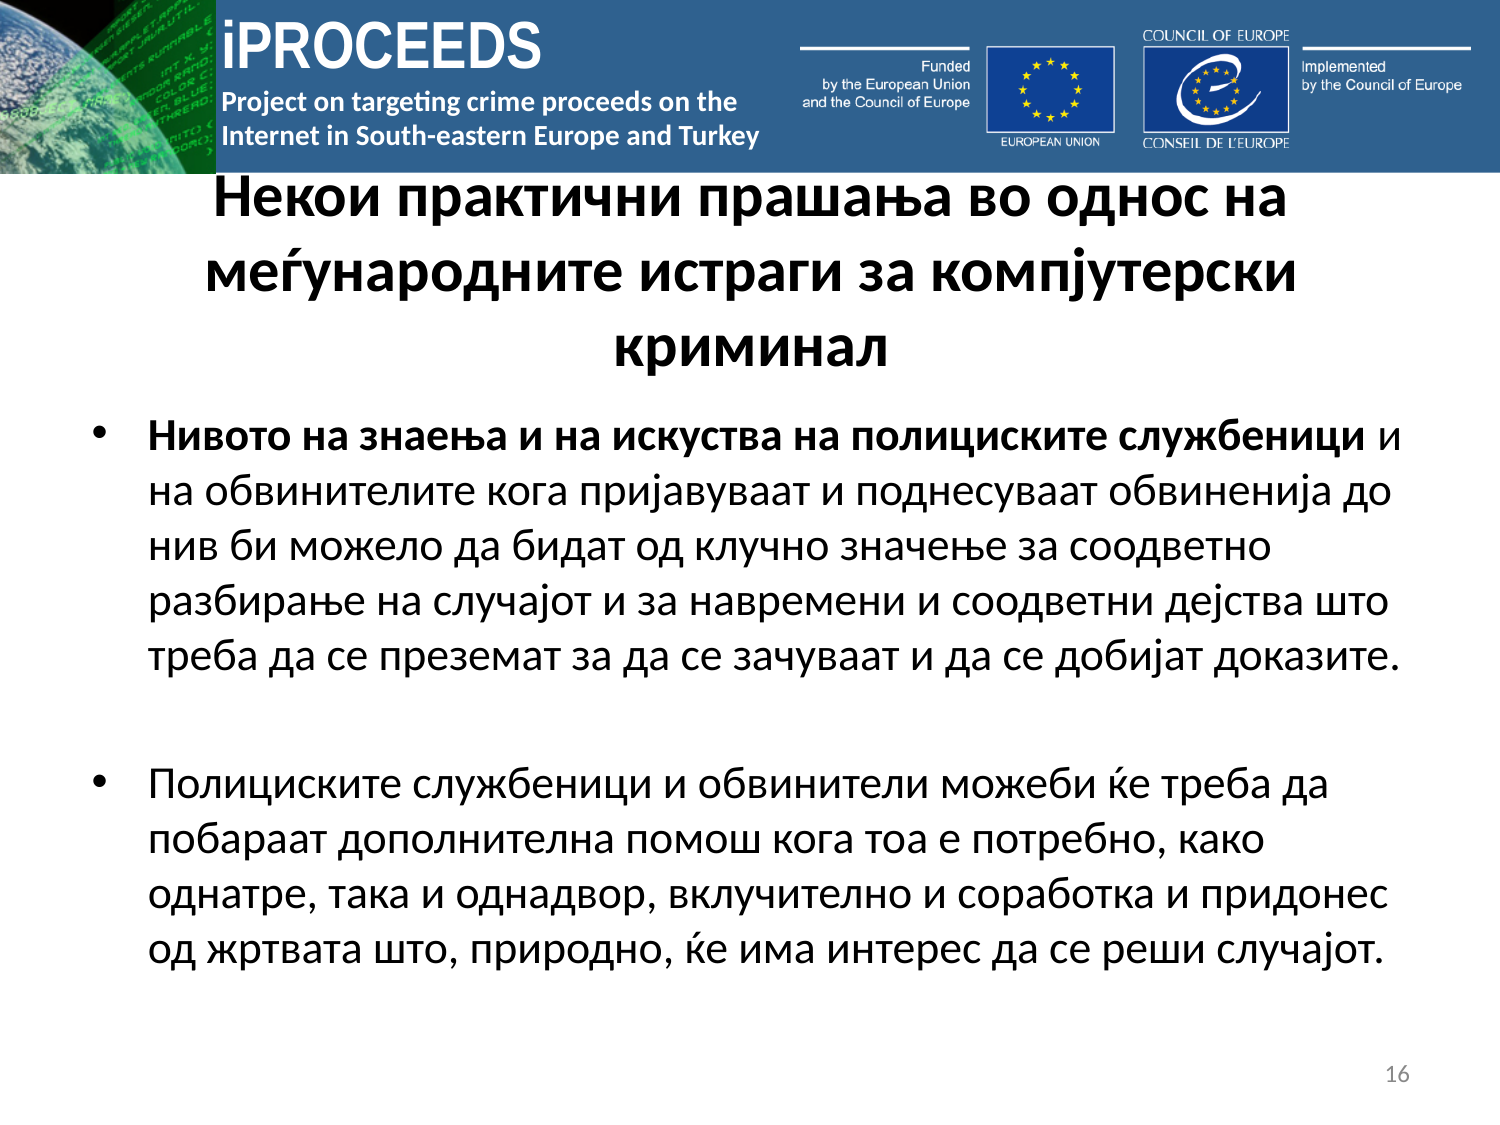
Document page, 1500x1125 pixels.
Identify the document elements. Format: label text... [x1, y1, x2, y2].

title Некои практични прашања во однос на меѓународните истраги за компјутерски криминал [76, 172, 1427, 361]
list Нивото на знаења и на искуства на полициските службеници и на обвинителите кога пријавуваат и поднесуваат обвиненија до нив би можело да бидат од клучно значење за соодветно разбирање на случајот и за навремени и соодветни дејства што треба да се преземат за да се зачуваат и да се добијат доказите. Полициските службеници и обвинители можеби ќе треба да побараат дополнителна помош кога тоа е потребно, како однатре, така и однадвор, вклучително и соработка и придонес од жртвата што, природно, ќе има интерес да се реши случајот. [76, 397, 1427, 1083]
picture [0, 0, 216, 174]
slide_number 16 [1074, 1042, 1425, 1103]
picture [800, 30, 1471, 148]
